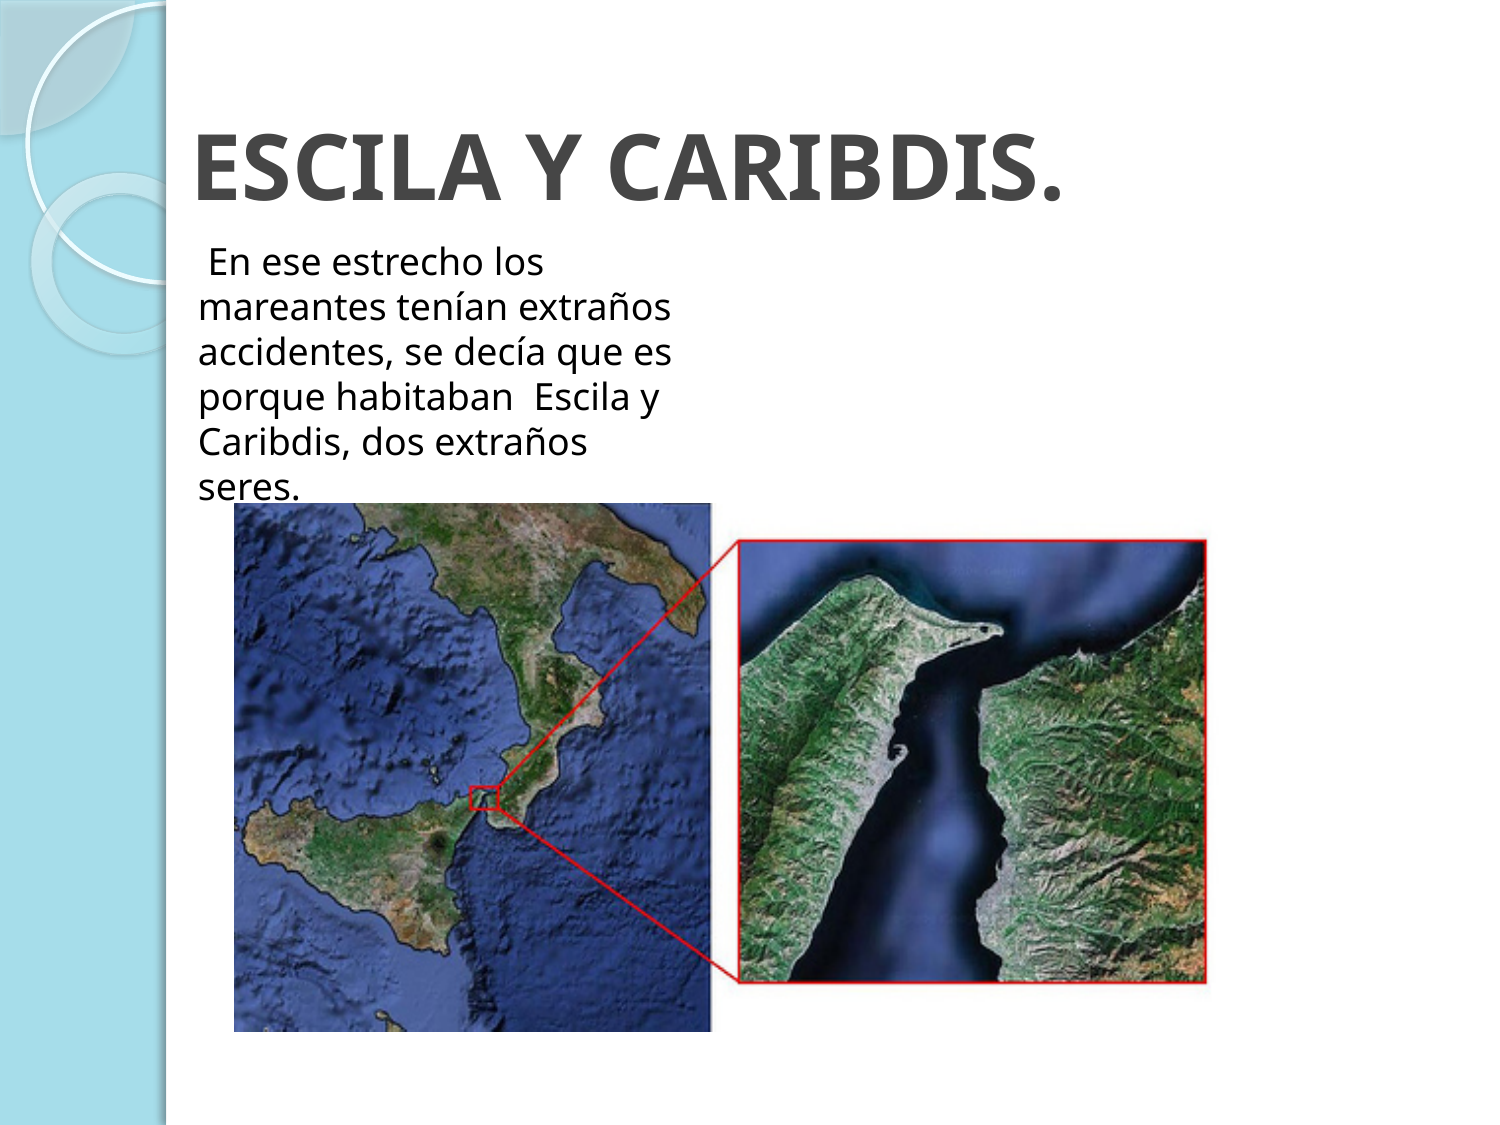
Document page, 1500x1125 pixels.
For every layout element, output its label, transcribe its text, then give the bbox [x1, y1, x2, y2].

list En ese estrecho los mareantes tenían extraños accidentes, se decía que es porque habitaban Escila y Caribdis, dos extraños seres. [175, 230, 700, 346]
title ESCILA Y CARIBDIS. [175, 35, 1372, 227]
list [234, 503, 1219, 1032]
